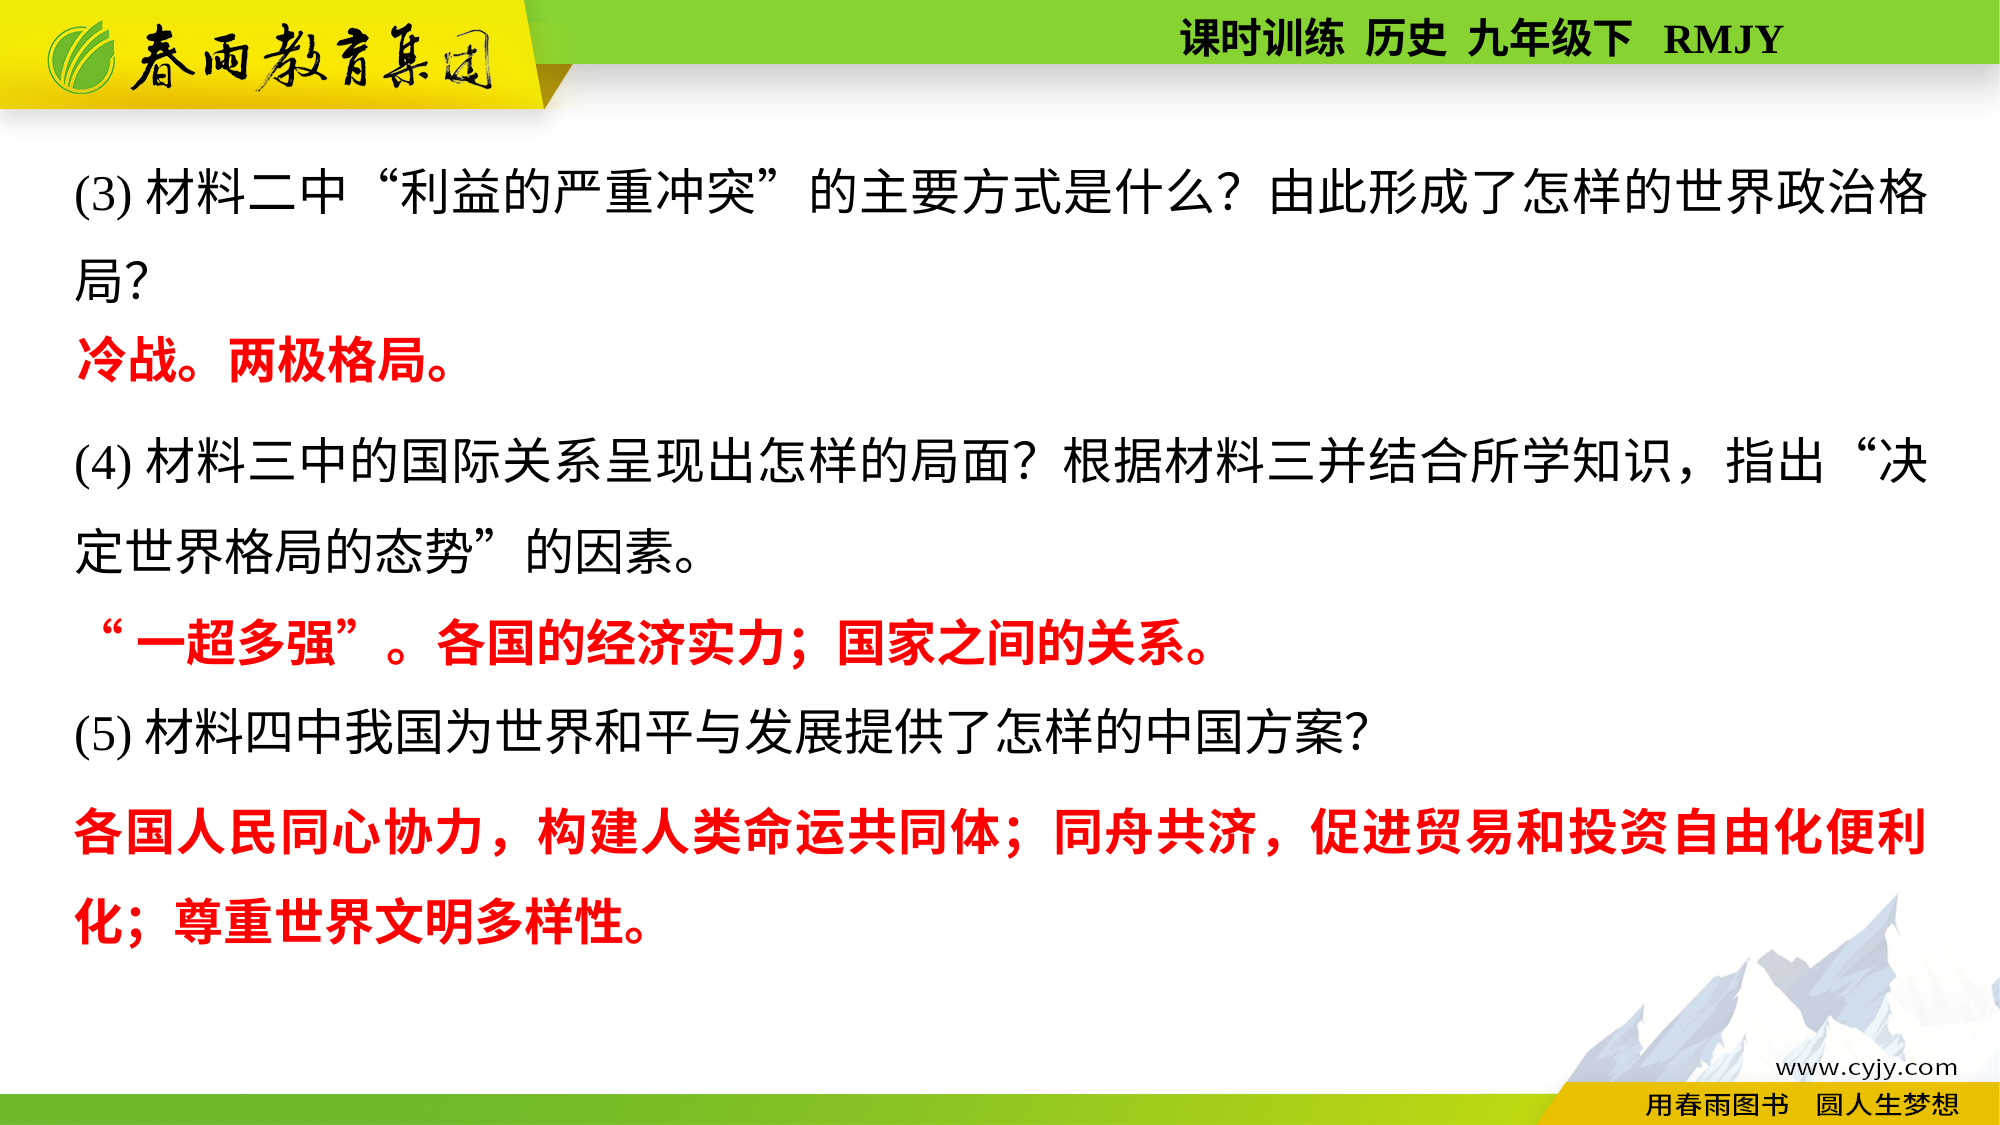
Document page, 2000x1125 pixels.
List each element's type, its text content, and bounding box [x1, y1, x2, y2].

text_box “一超多强”。各国的经济实力；国家之间的关系。 [59, 574, 1559, 680]
text_box 各国人民同心协力，构建人类命运共同体；同舟共济，促进贸易和投资自由化便利化；尊重世界文明多样性。 [59, 763, 1944, 958]
picture [0, 0, 2000, 1125]
text_box 冷战。两极格局。 [62, 290, 493, 396]
list (3)材料二中“利益的严重冲突”的主要方式是什么？由此形成了怎样的世界政治格局？ (4)材料三中的国际关系呈现出怎样的局面？根据材料三并结合所学知识，指出“决定世界格局的态势”的因素。 (5)材料四中我国为世界和平与发展提供了怎样的中国方案？ [59, 122, 1944, 763]
